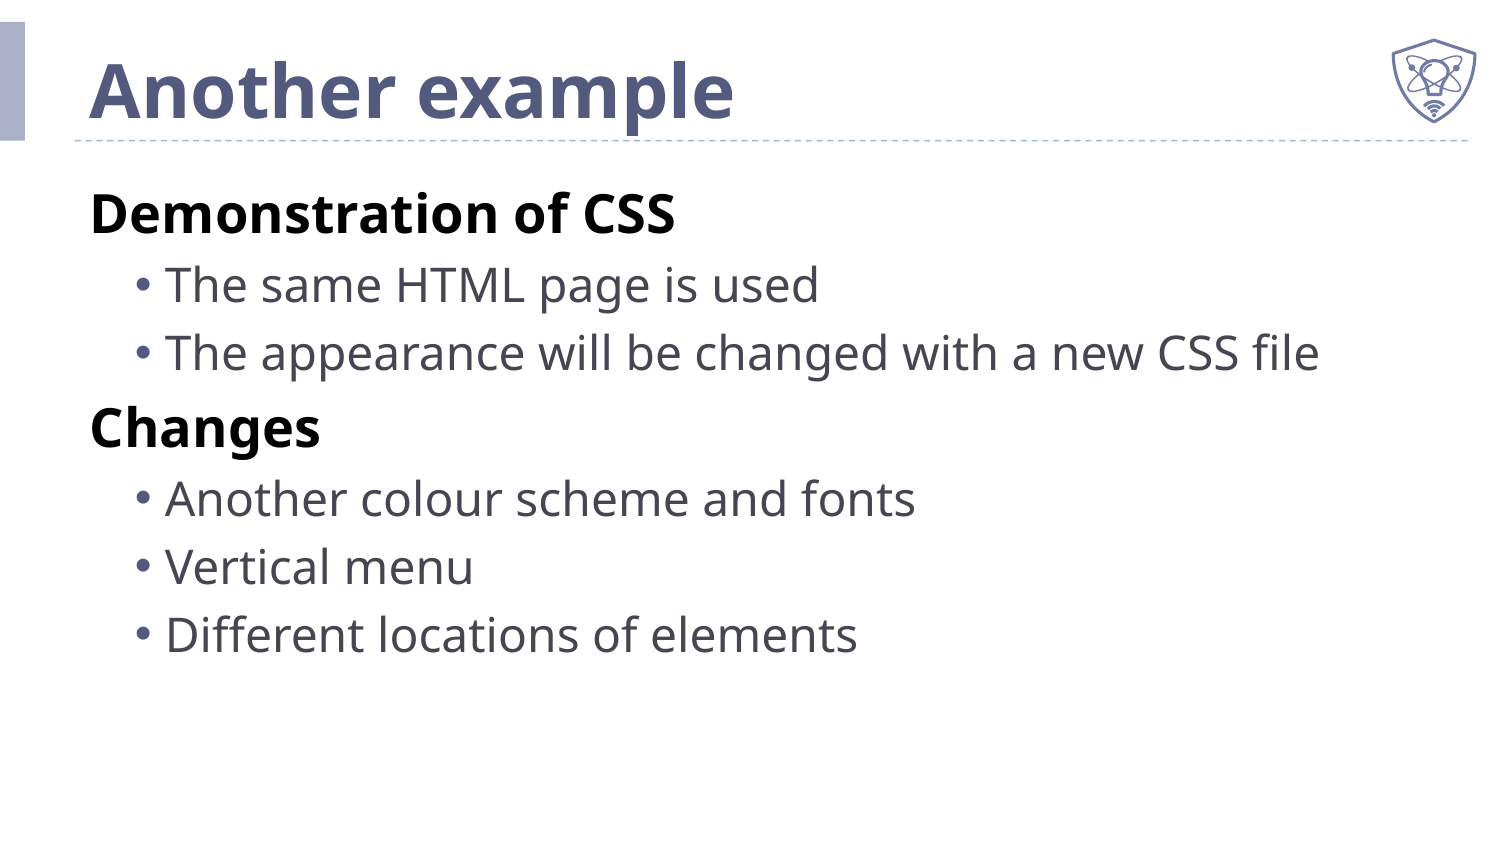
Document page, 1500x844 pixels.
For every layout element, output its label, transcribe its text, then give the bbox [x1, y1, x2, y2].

title Another example [75, 18, 1475, 141]
list Demonstration of CSS The same HTML page is used The appearance will be changed with a new CSS file Changes Another colour scheme and fonts Vertical menu Different locations of elements [75, 171, 1475, 835]
